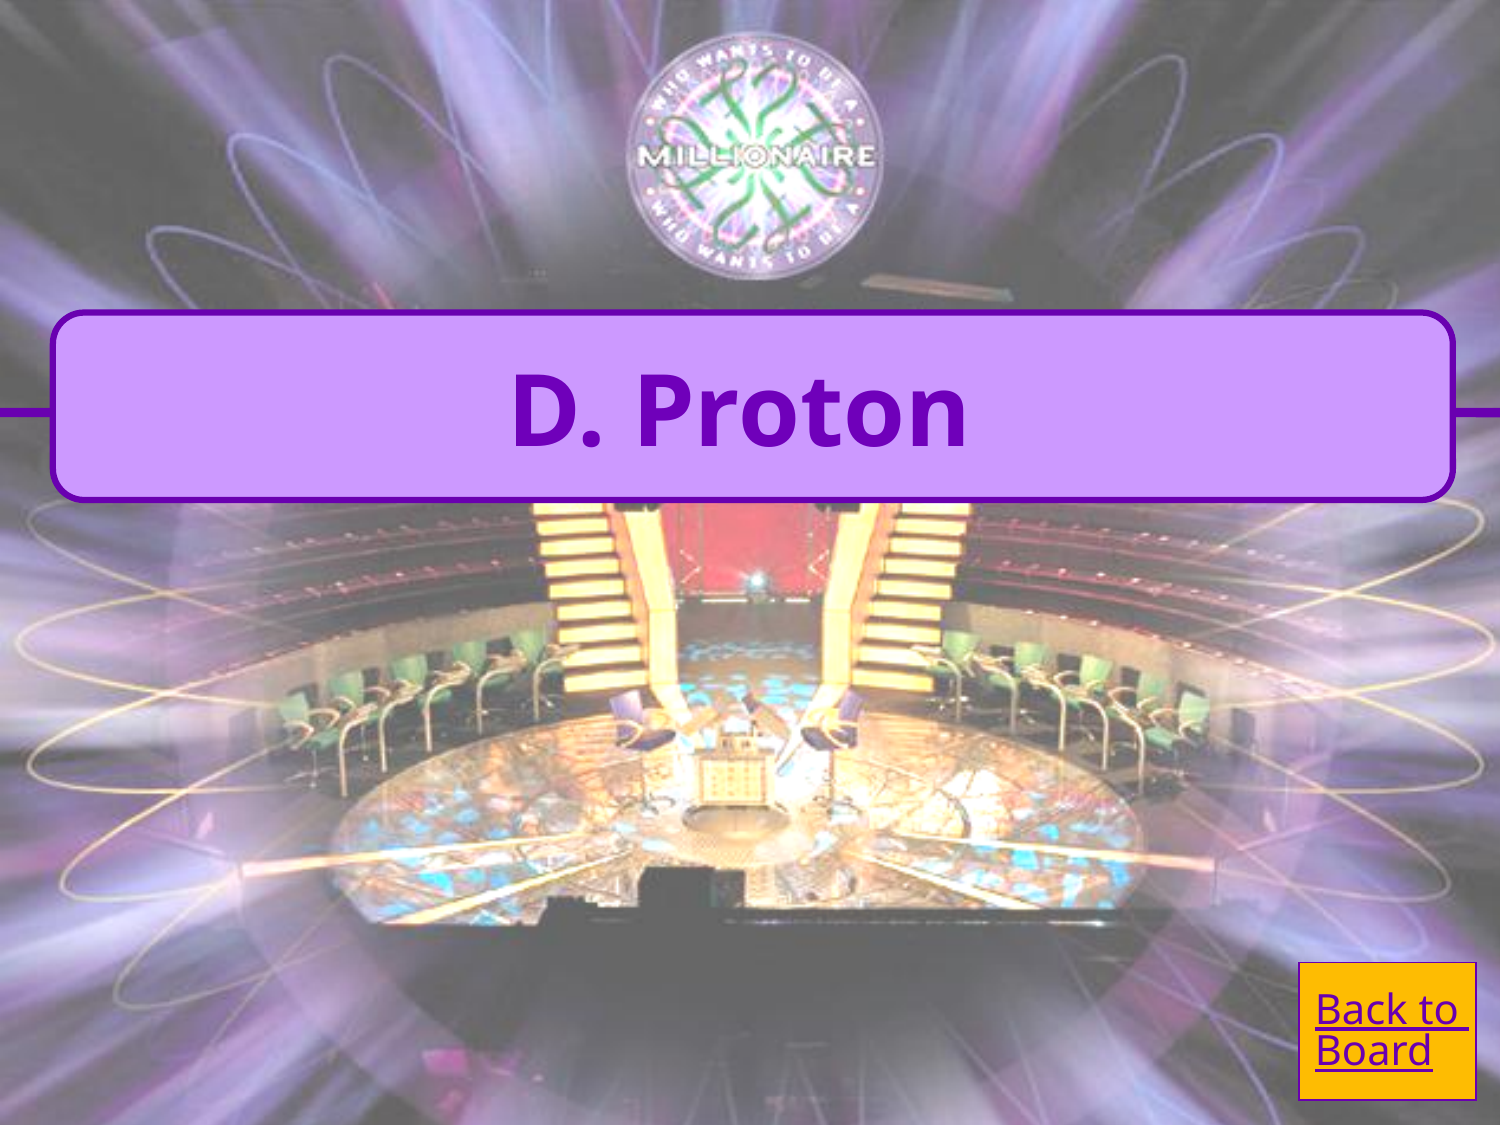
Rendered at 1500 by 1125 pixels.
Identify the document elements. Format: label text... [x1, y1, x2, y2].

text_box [0, 312, 1500, 501]
text_box Back to Board [1299, 975, 1488, 1047]
text_box [1298, 962, 1477, 1100]
